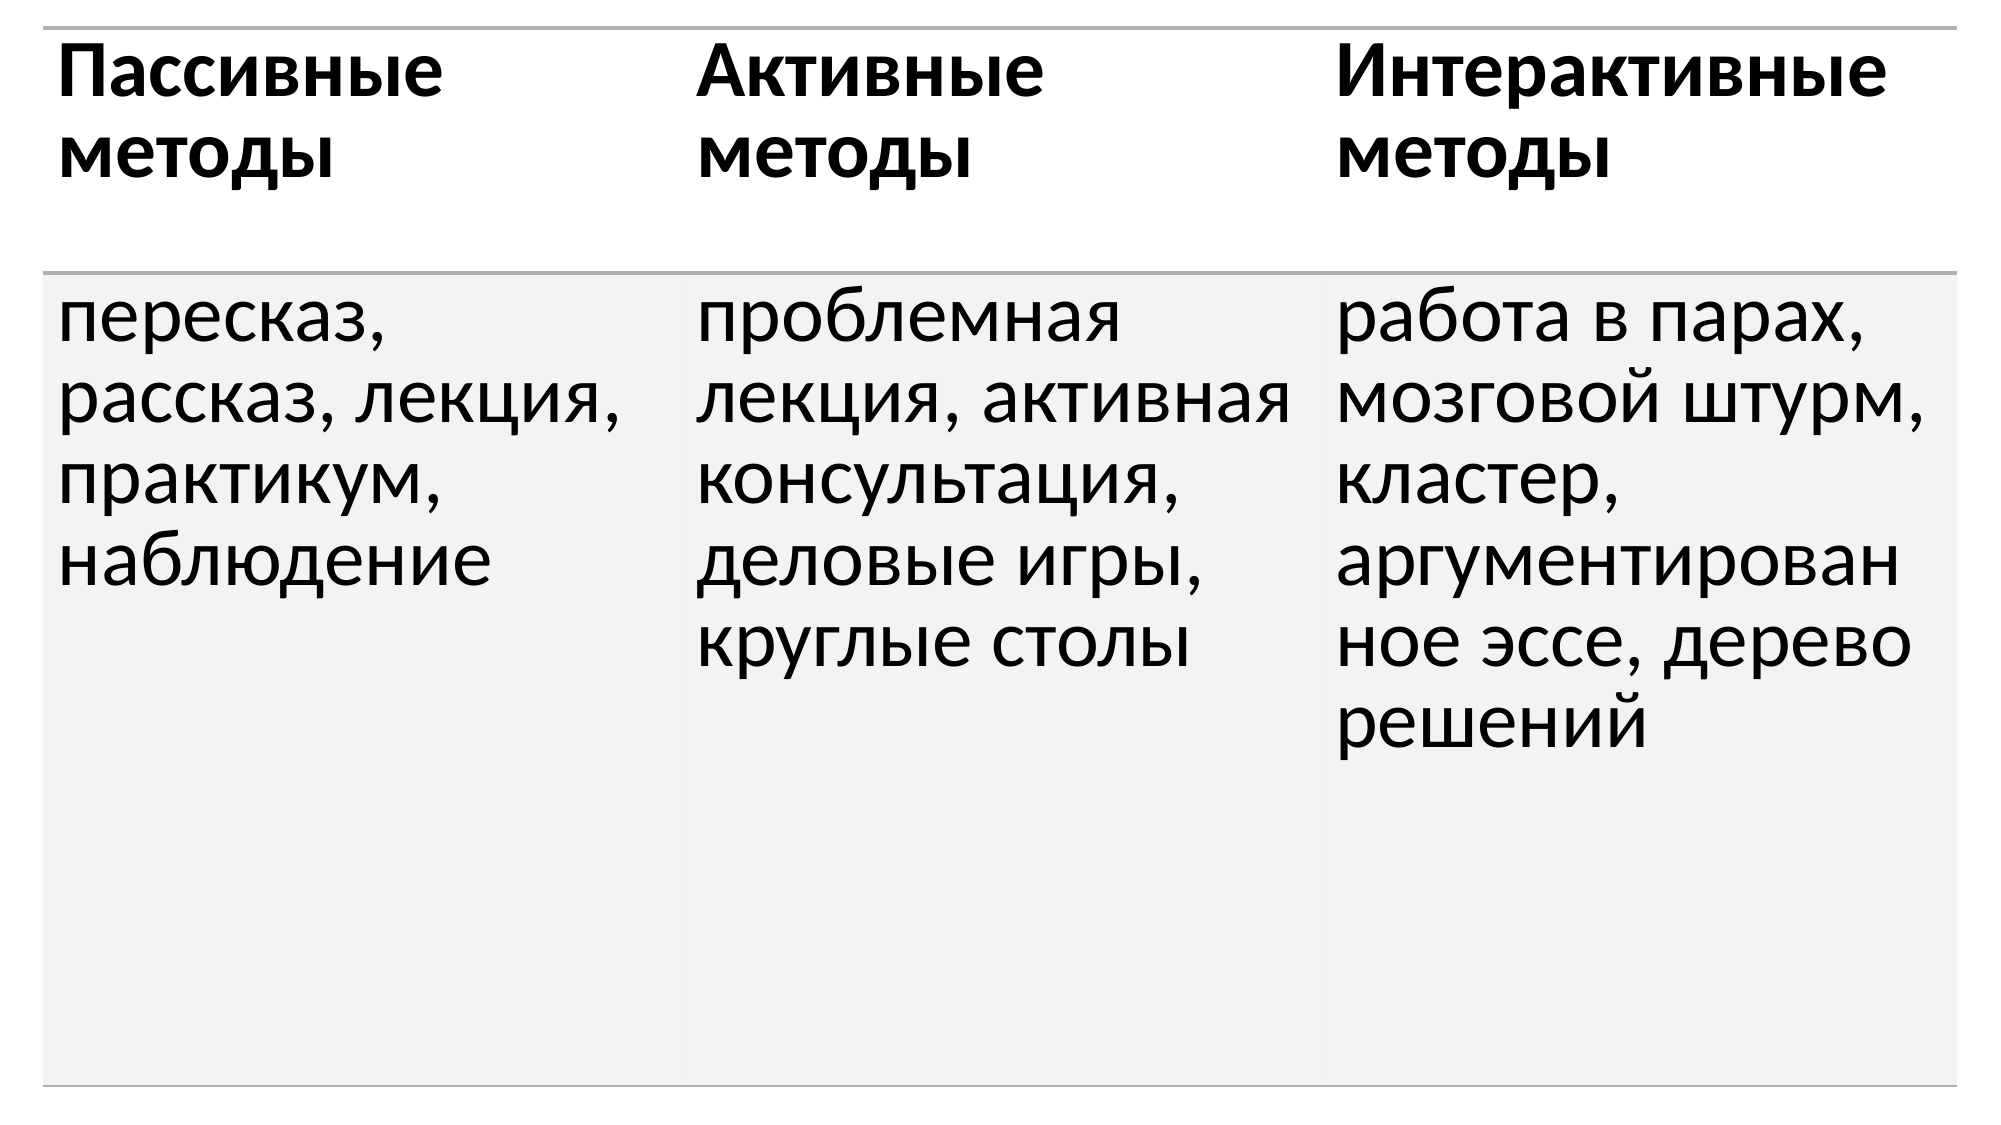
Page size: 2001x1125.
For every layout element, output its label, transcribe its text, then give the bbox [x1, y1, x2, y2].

table_cell проблемная лекция, активная консультация, деловые игры, круглые столы [681, 275, 1320, 1085]
table_header Интерактивные методы [1320, 30, 1957, 271]
table_header Активные методы [681, 30, 1320, 271]
table_cell работа в парах, мозговой штурм, кластер, аргументированное эссе, дерево решений [1320, 275, 1957, 1085]
table_header Пассивные методы [43, 30, 681, 271]
table_cell пересказ, рассказ, лекция, практикум, наблюдение [43, 275, 681, 1085]
